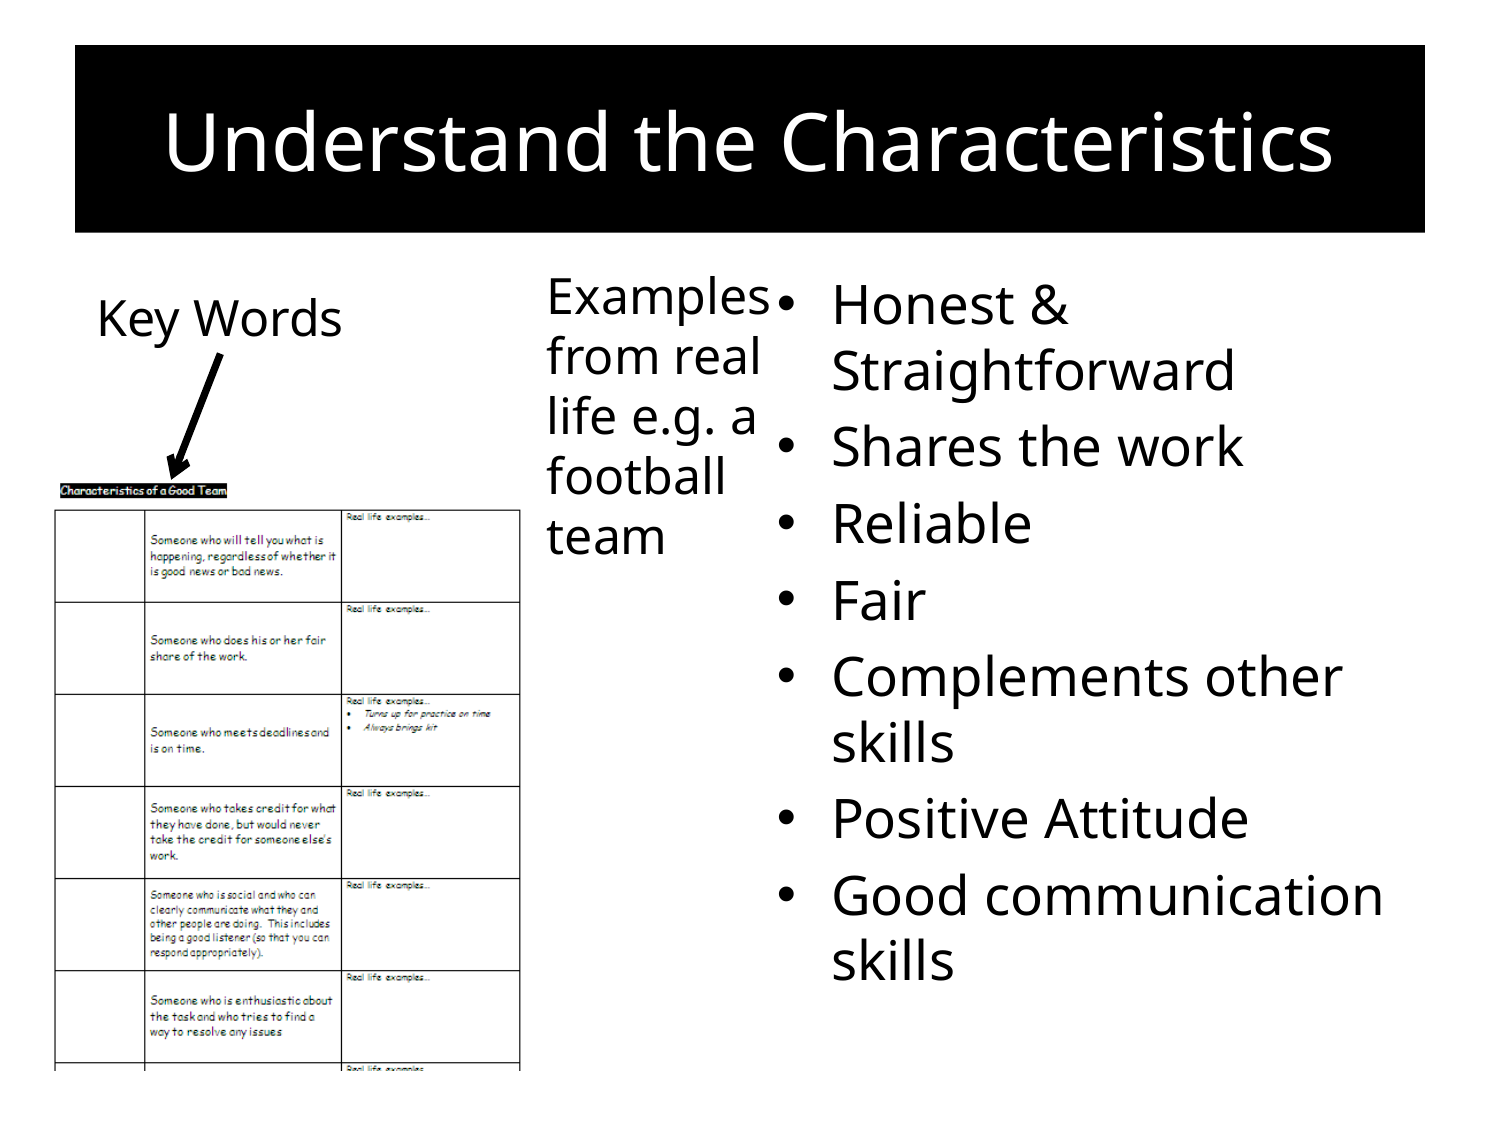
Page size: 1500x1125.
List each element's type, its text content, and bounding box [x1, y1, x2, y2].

text_box Key Words [82, 278, 359, 354]
picture [39, 479, 537, 1071]
text_box Examples from real life e.g. a football team [532, 257, 817, 573]
list Honest & Straightforward Shares the work Reliable Fair Complements other skills Positive Attitude Good communication skills [761, 262, 1425, 1005]
title Understand the Characteristics [75, 45, 1425, 233]
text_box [170, 354, 221, 480]
